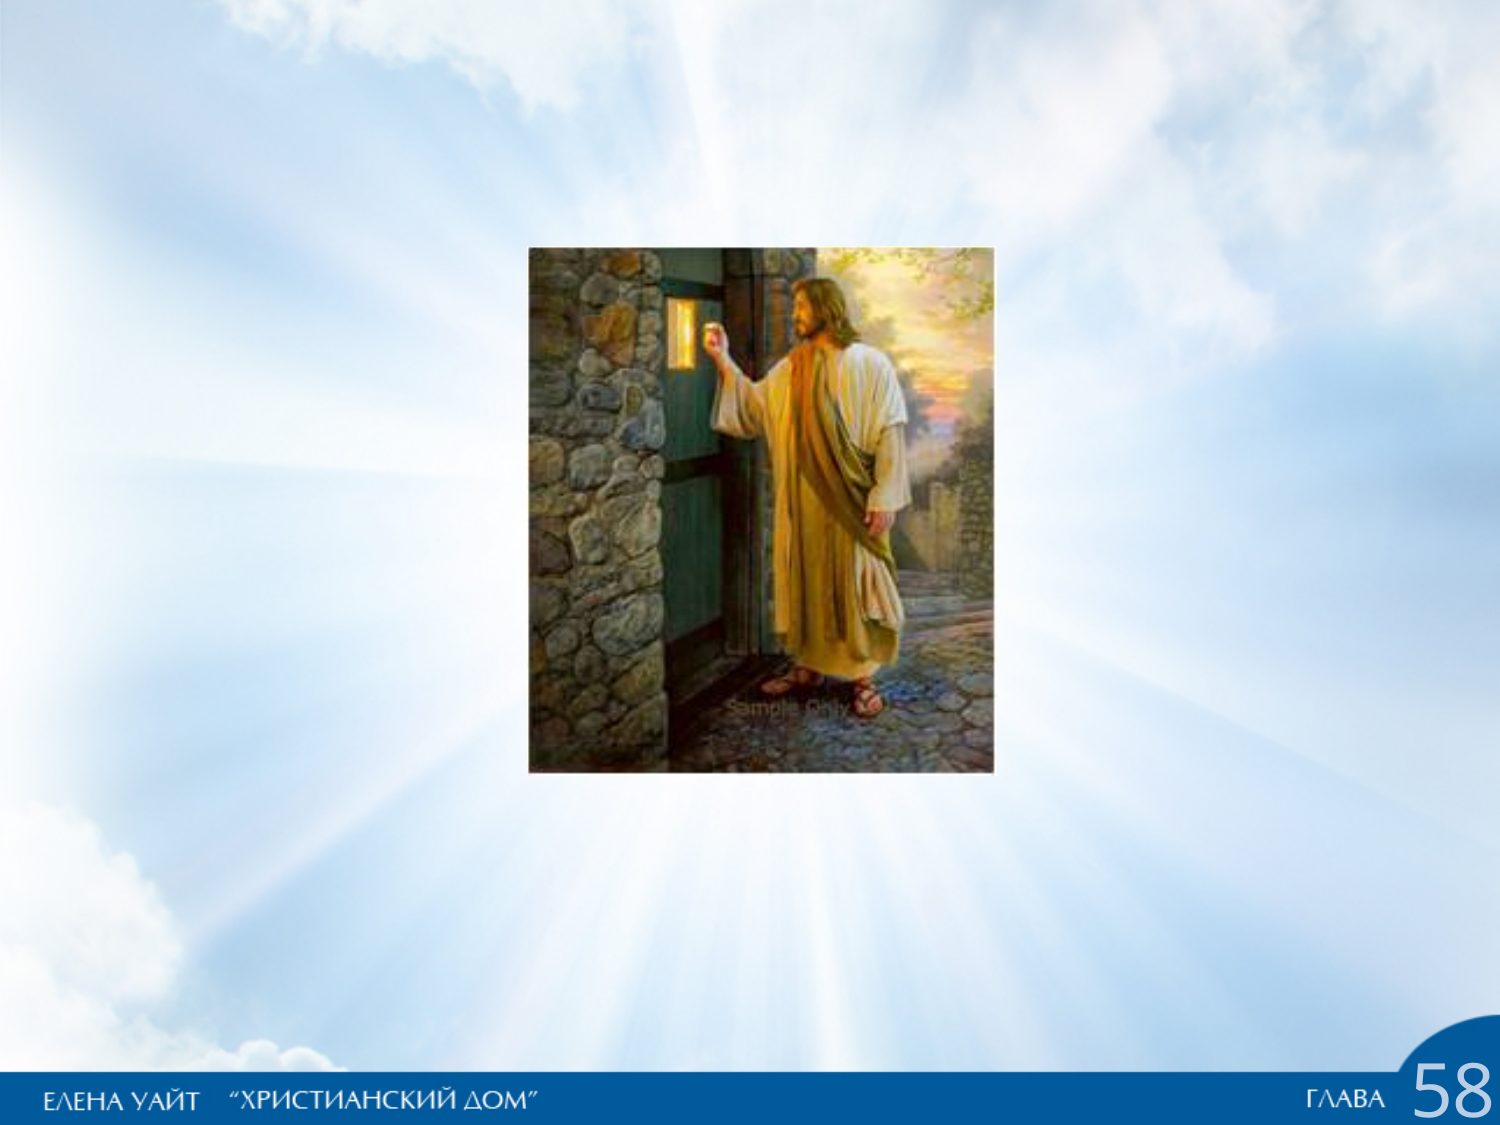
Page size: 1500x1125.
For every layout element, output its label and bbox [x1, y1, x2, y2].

picture [0, 0, 1500, 1125]
list [527, 245, 997, 776]
